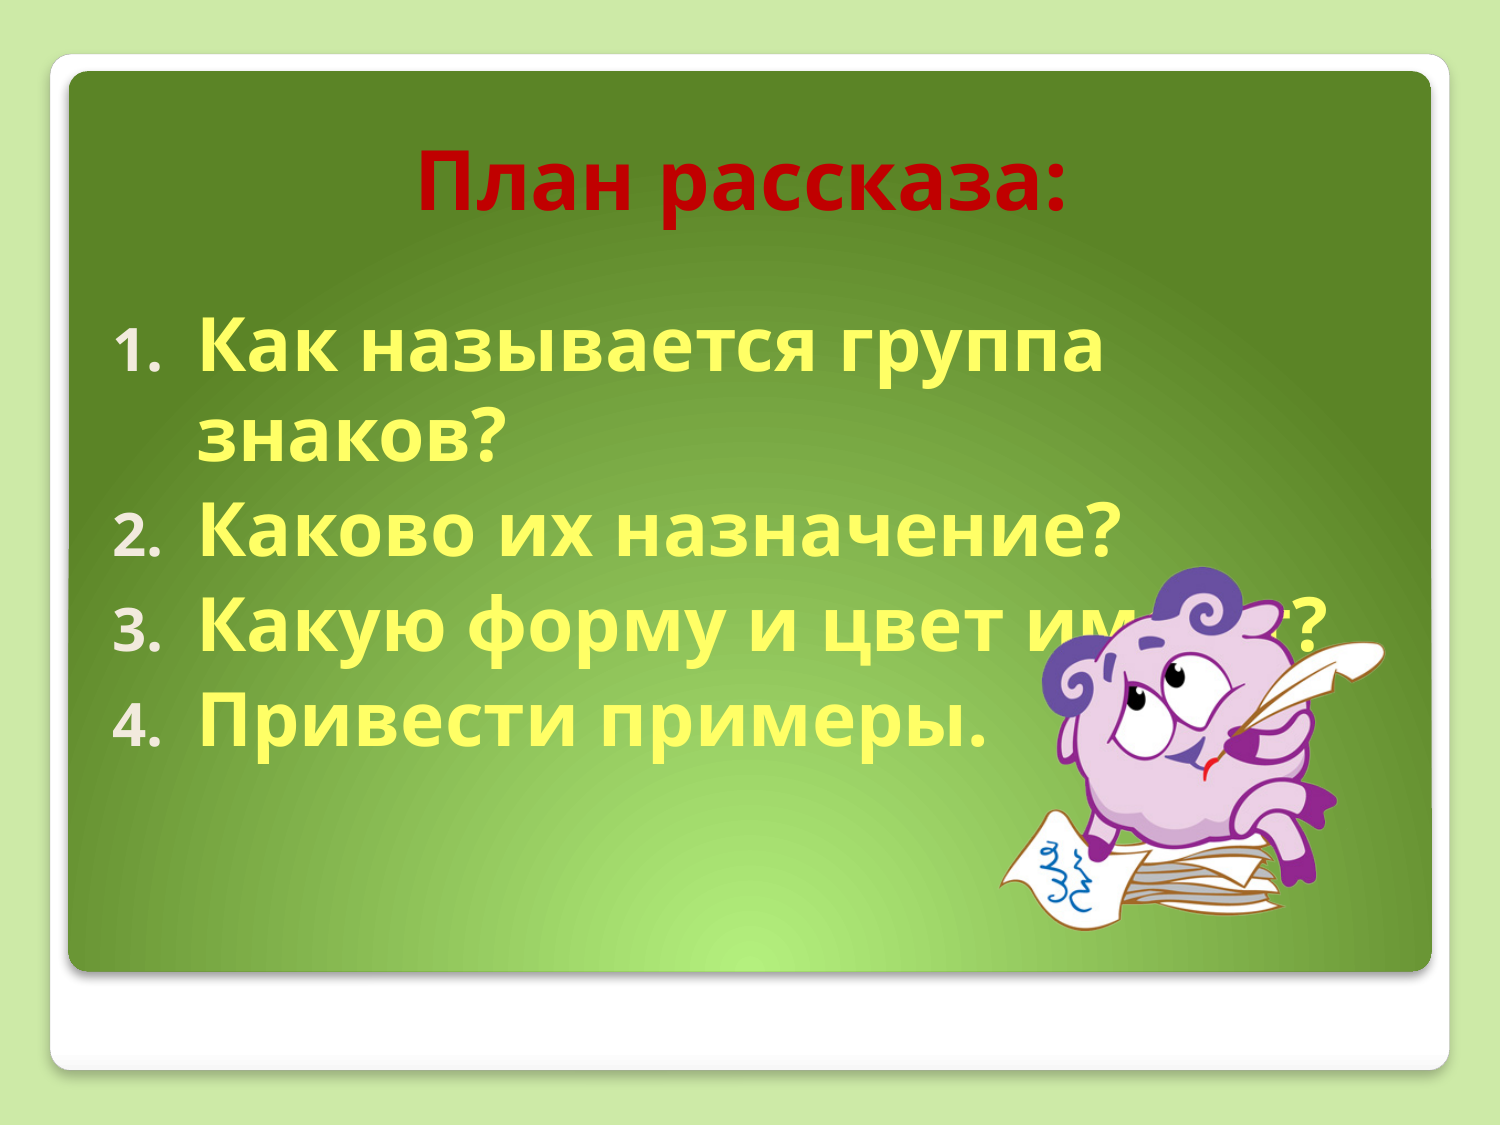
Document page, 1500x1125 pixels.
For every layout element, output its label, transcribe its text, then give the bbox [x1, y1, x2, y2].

picture [937, 527, 1419, 982]
title План рассказа: [70, 105, 1413, 235]
list Как называется группа знаков? Каково их назначение? Какую форму и цвет имеют? Привести примеры. [82, 281, 1425, 797]
